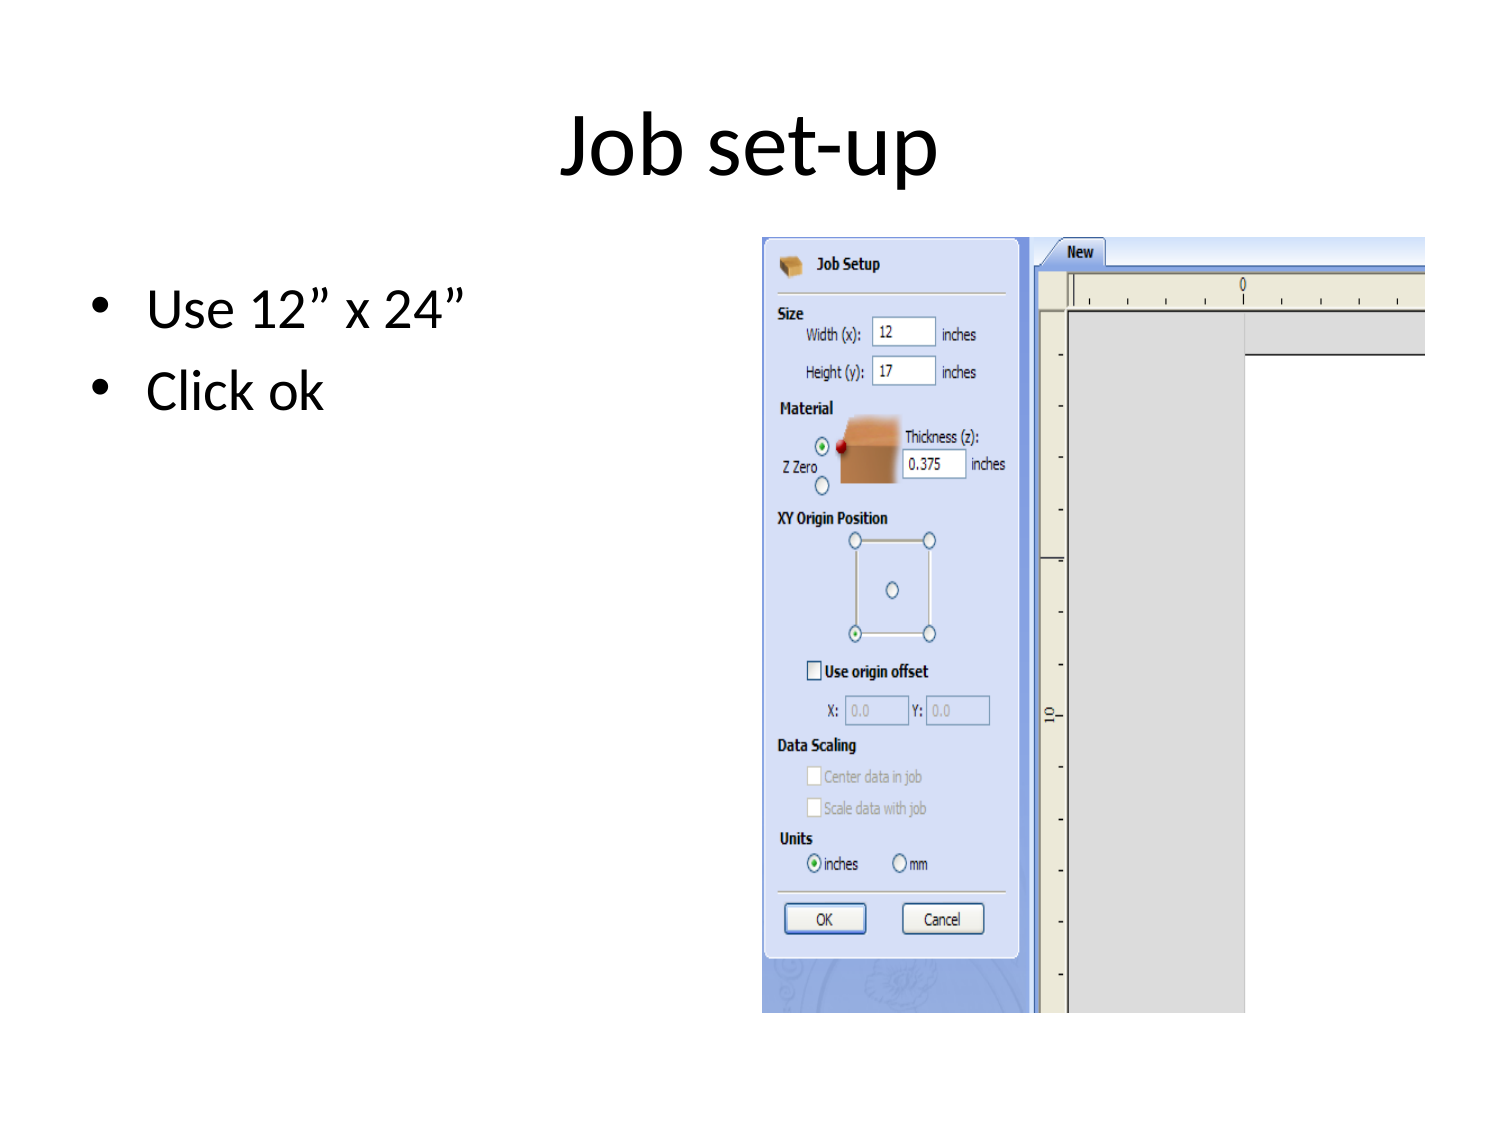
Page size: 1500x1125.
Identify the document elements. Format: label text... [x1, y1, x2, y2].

title Job set-up [75, 45, 1425, 233]
list Use 12” x 24” Click ok [75, 262, 738, 1005]
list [762, 237, 1426, 1013]
